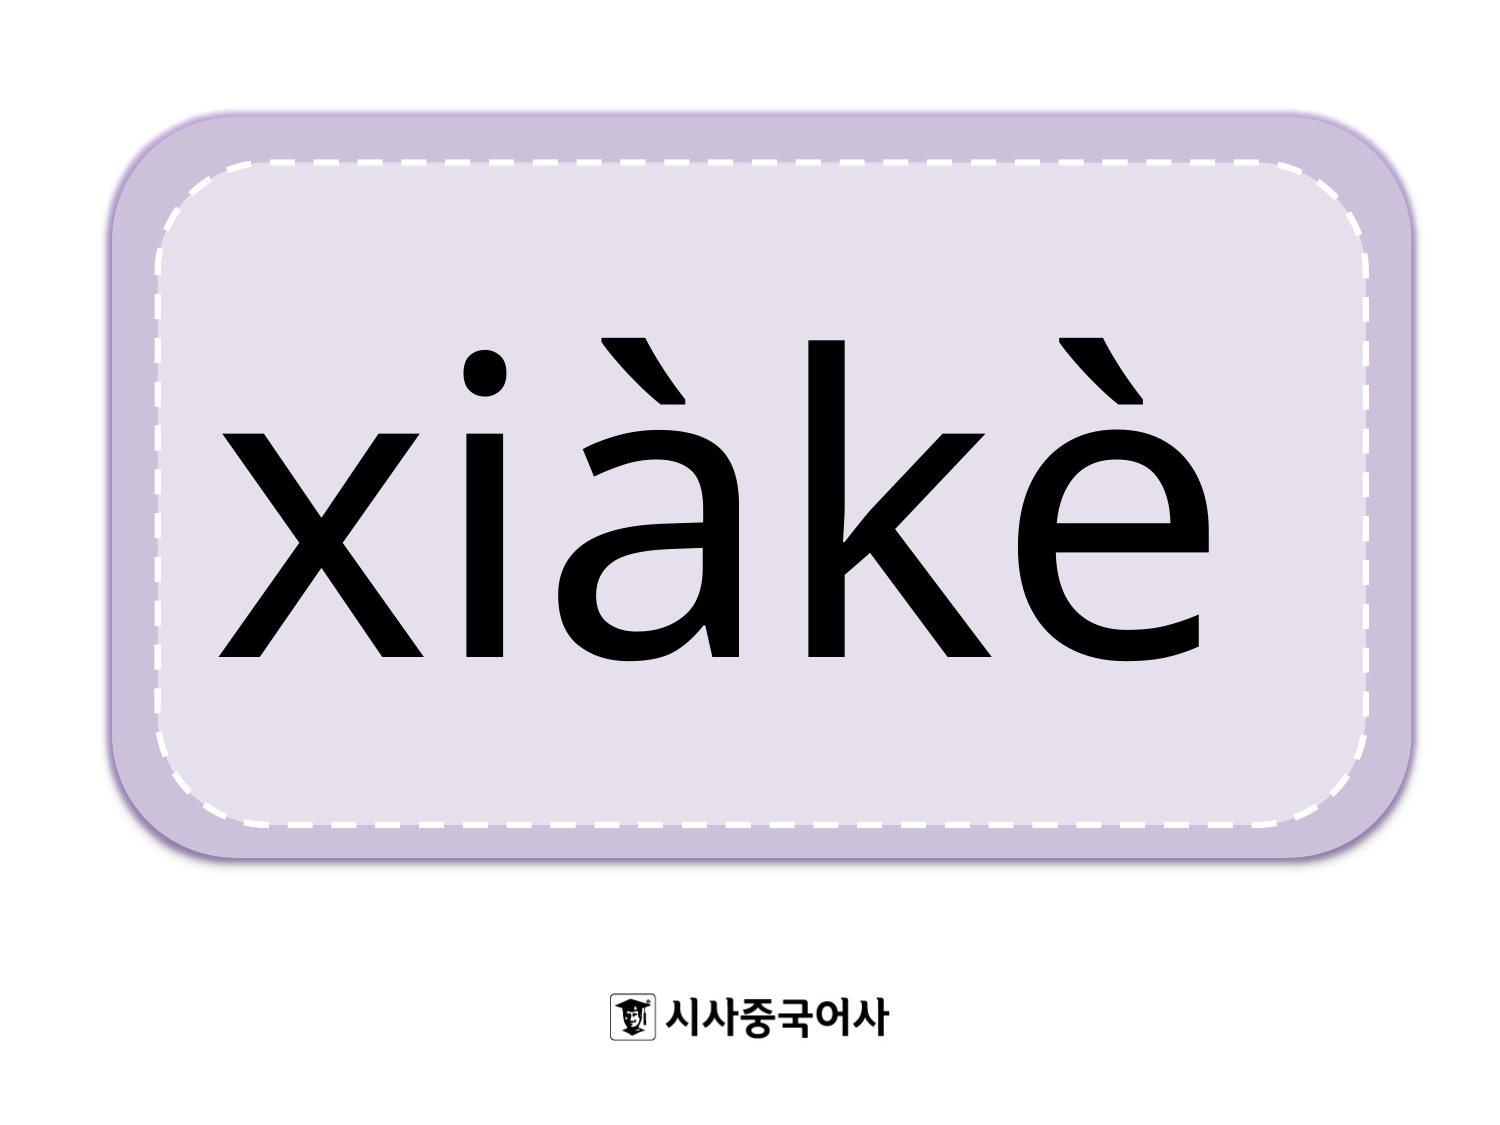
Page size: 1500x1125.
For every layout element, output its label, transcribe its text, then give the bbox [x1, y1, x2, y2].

text_box xiàkè [171, 159, 1380, 823]
picture [602, 987, 898, 1047]
